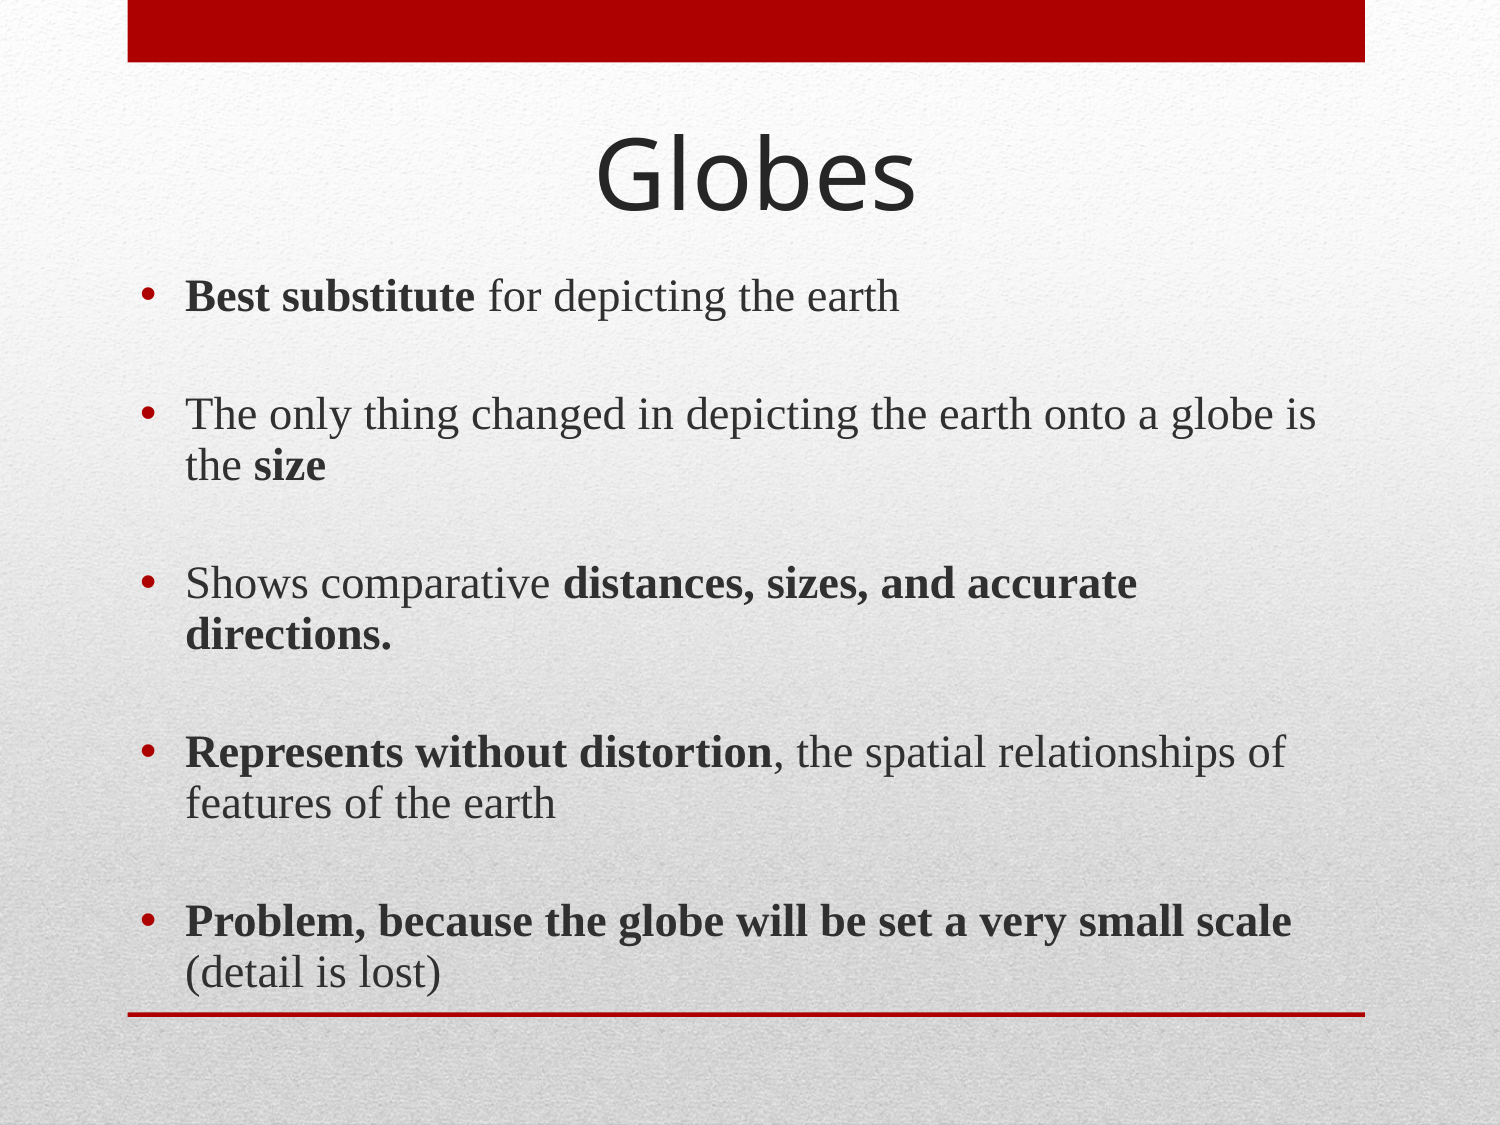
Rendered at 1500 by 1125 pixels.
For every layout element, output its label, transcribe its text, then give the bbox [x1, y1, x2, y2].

title Globes [187, 50, 1325, 238]
list Best substitute for depicting the earth The only thing changed in depicting the earth onto a globe is the size Shows comparative distances, sizes, and accurate directions. Represents without distortion, the spatial relationships of features of the earth Problem, because the globe will be set a very small scale (detail is lost) [125, 262, 1338, 1006]
